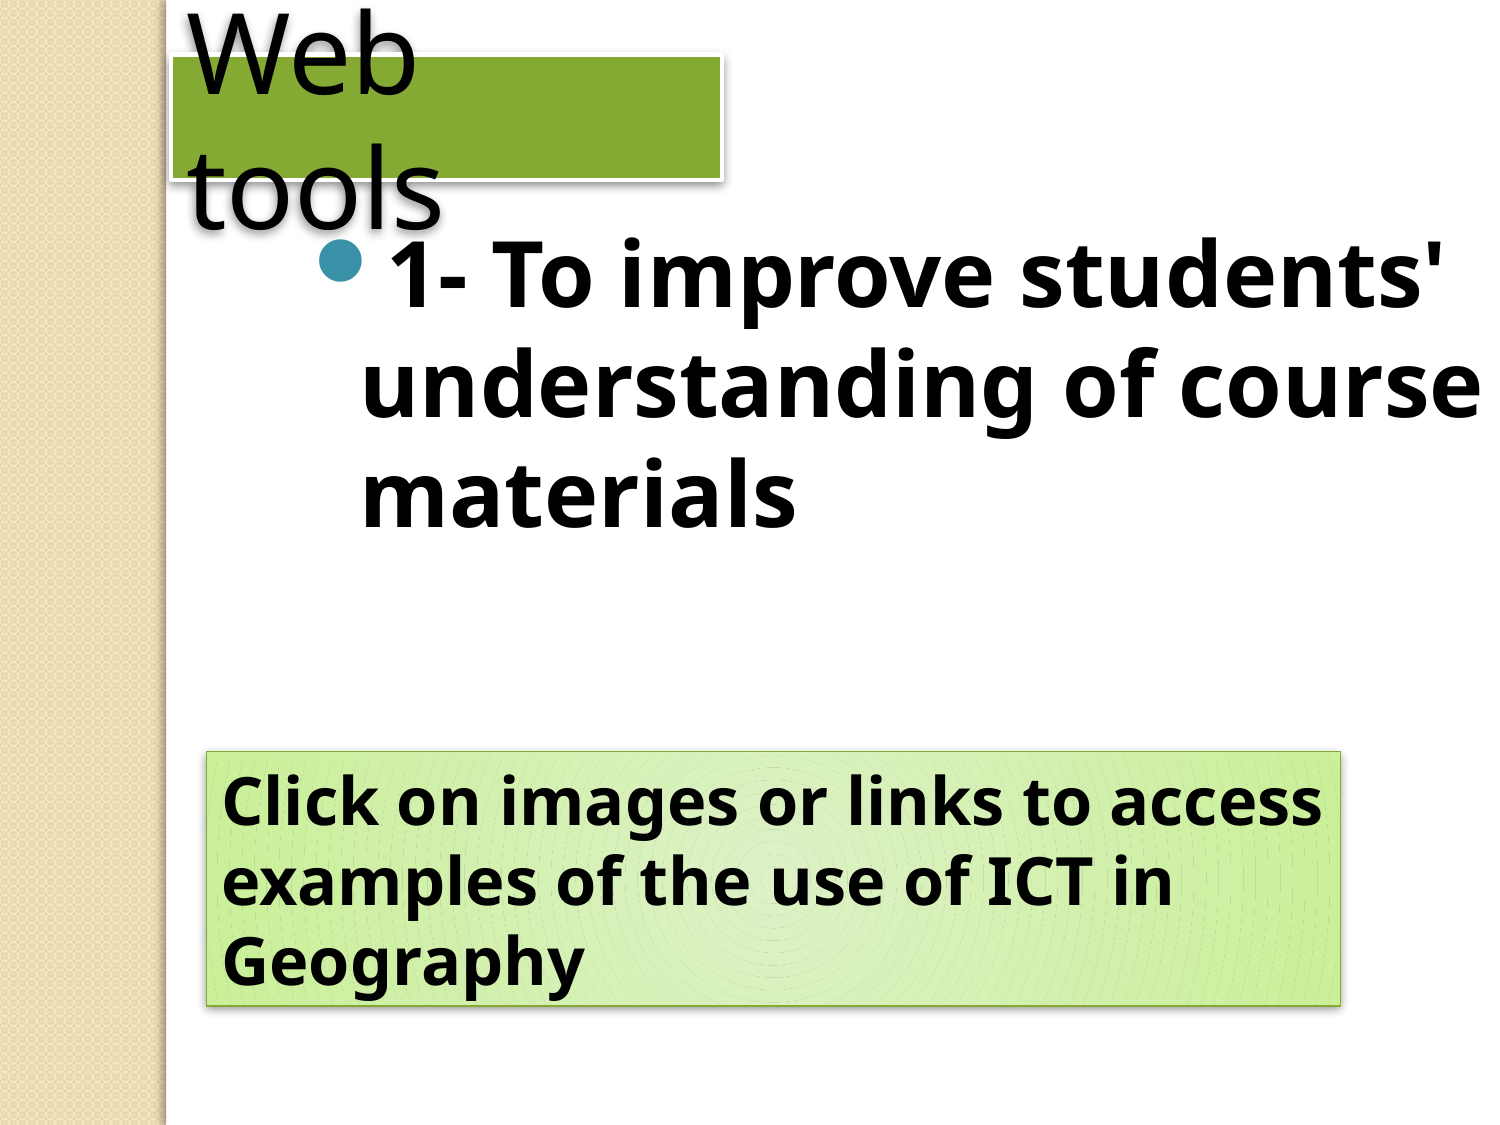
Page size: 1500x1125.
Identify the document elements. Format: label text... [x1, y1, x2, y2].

subtitle 1- To improve students' understanding of course materials [284, 208, 1500, 550]
text_box Click on images or links to access examples of the use of ICT in Geography [206, 751, 1341, 1007]
title Web tools [169, 52, 724, 182]
